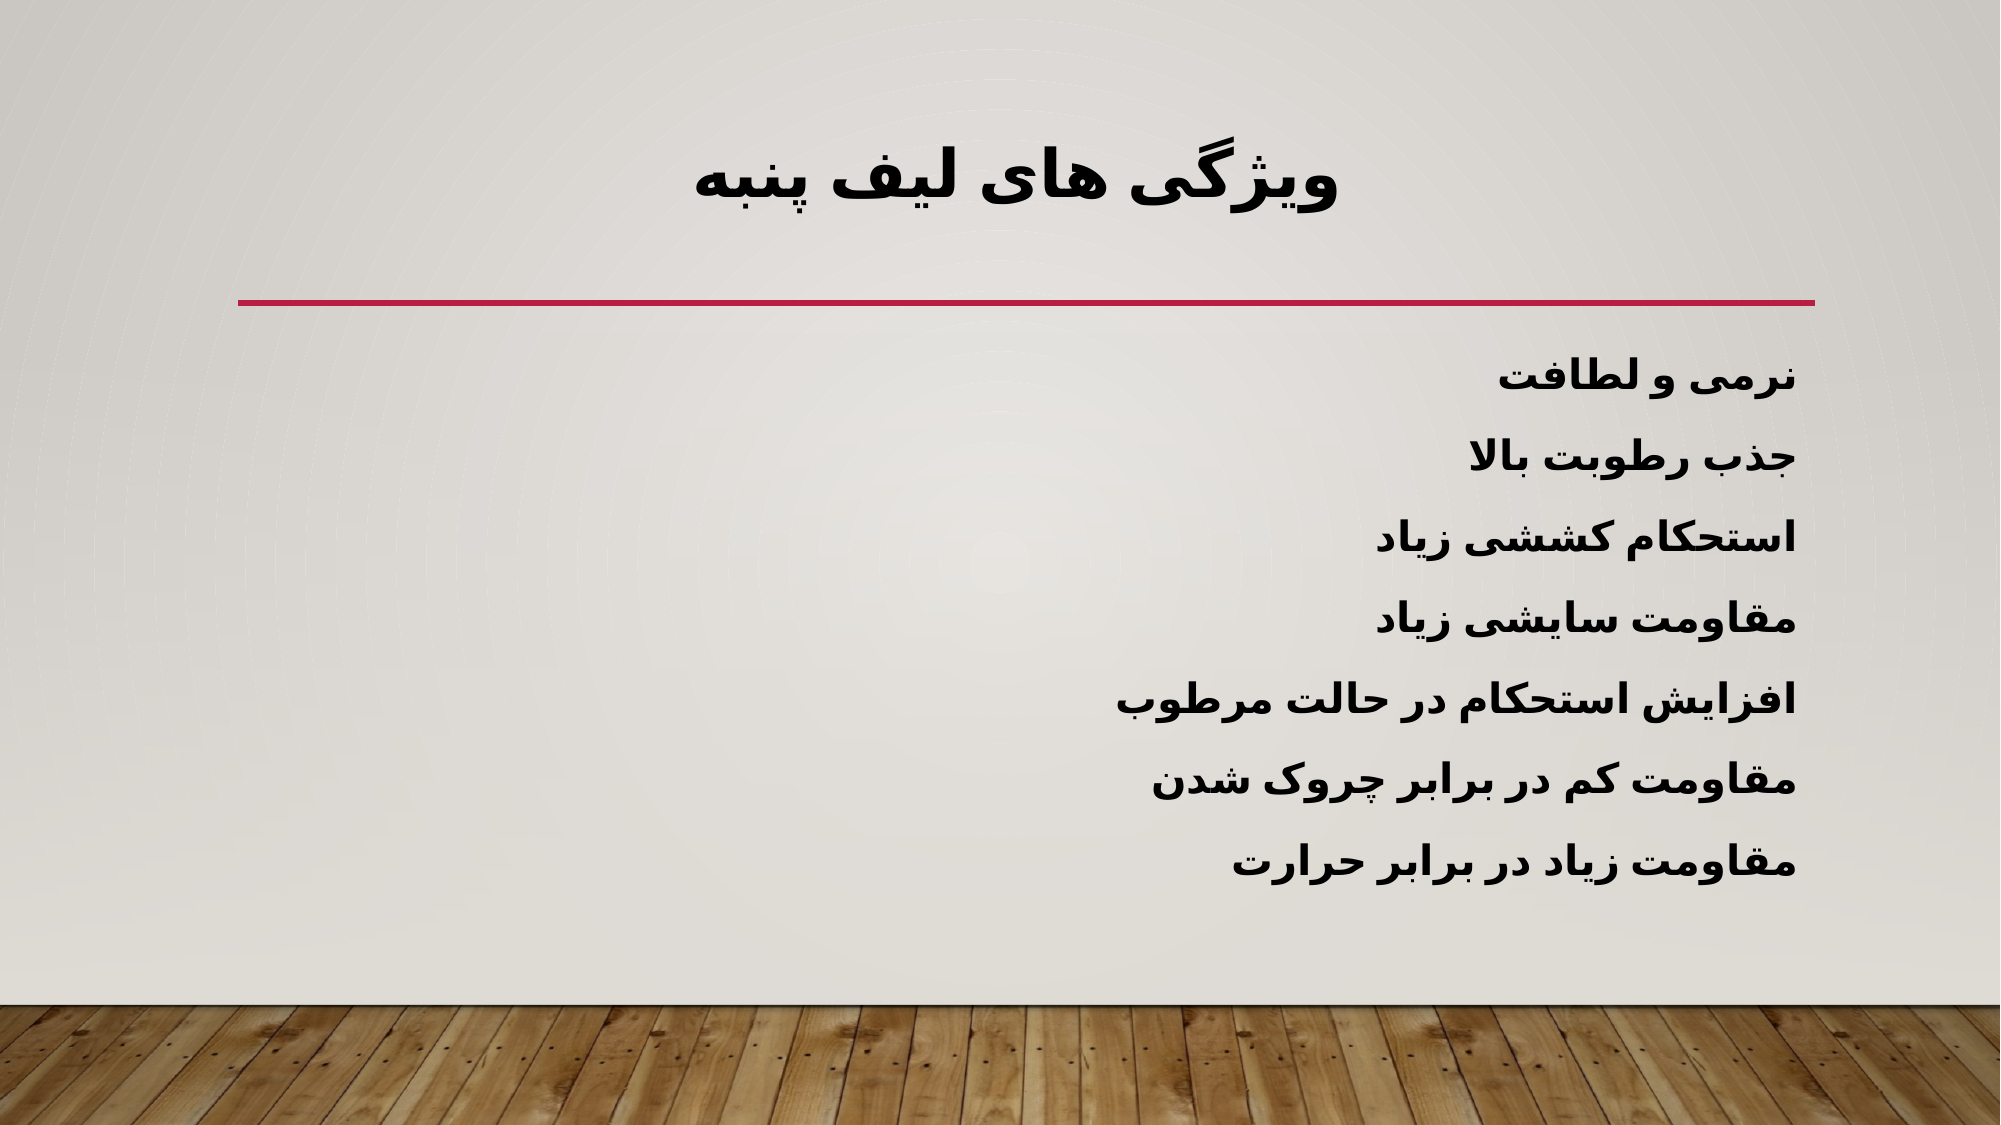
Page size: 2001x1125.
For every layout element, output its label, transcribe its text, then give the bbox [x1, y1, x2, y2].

picture [0, 1005, 2000, 1125]
title ویژگی های لیف پنبه [238, 131, 1814, 305]
list نرمی و لطافت جذب رطوبت بالا استحکام کششی زیاد مقاومت سایشی زیاد افزایش استحکام در حالت مرطوب مقاومت کم در برابر چروک شدن مقاومت زیاد در برابر حرارت [238, 330, 1814, 897]
